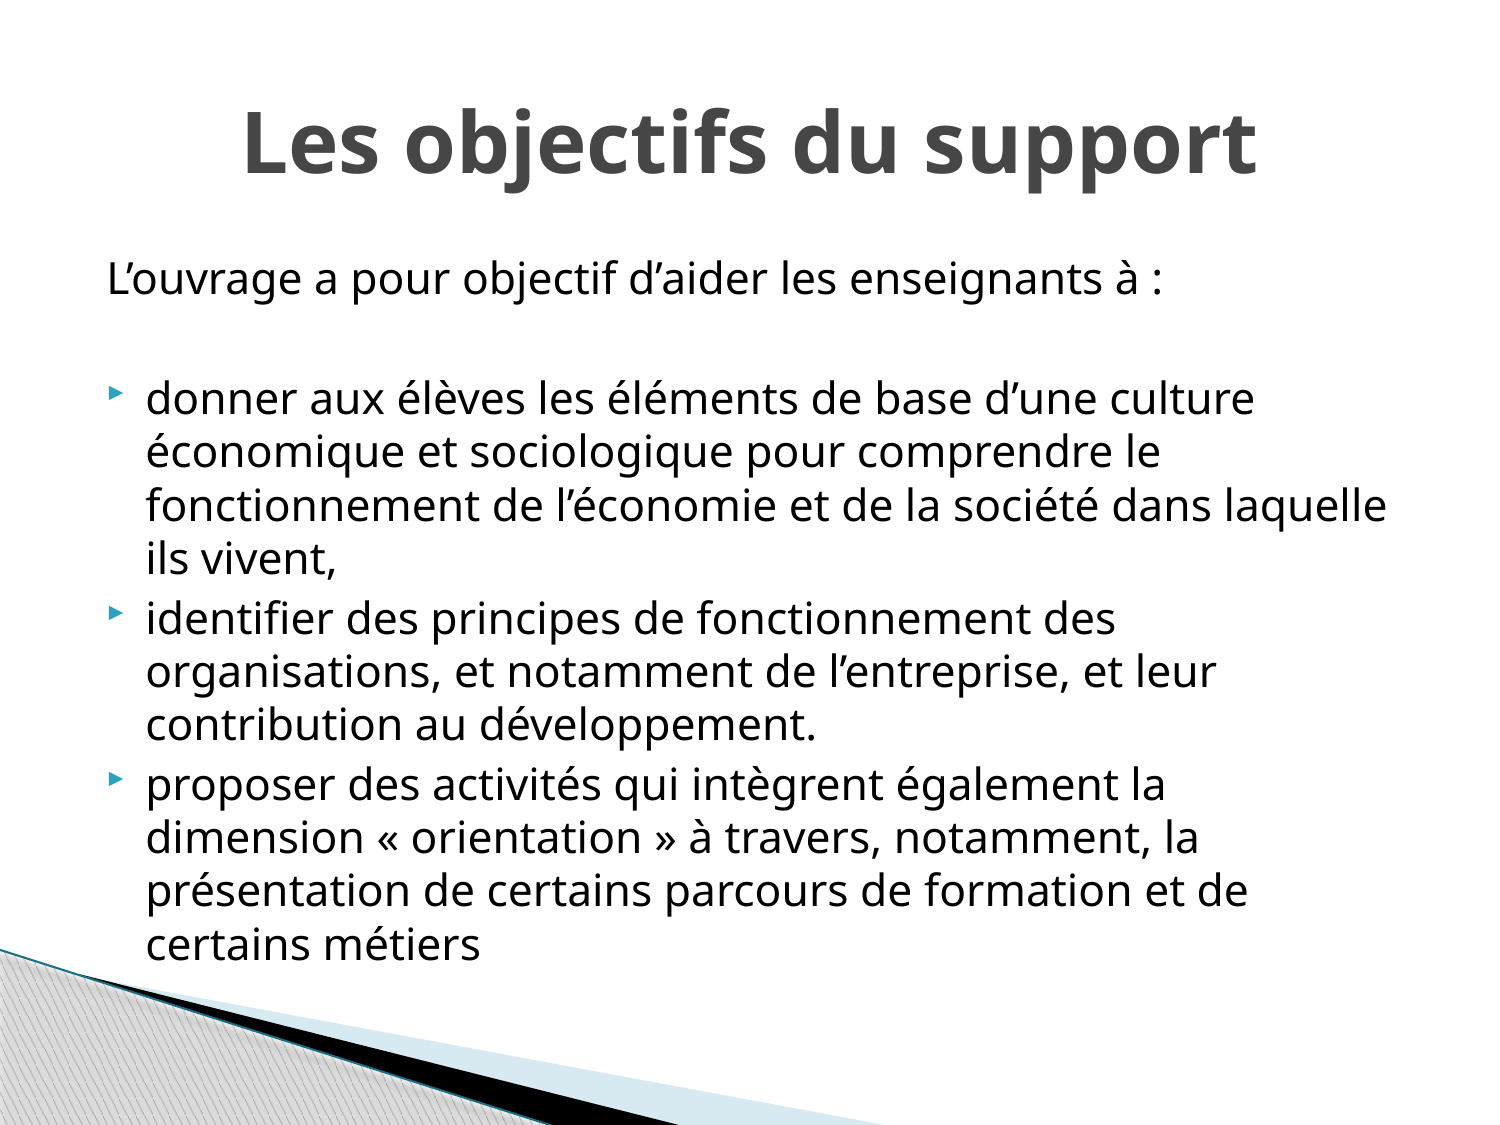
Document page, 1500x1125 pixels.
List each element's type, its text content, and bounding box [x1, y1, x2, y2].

list L’ouvrage a pour objectif d’aider les enseignants à : donner aux élèves les éléments de base d’une culture économique et sociologique pour comprendre le fonctionnement de l’économie et de la société dans laquelle ils vivent, identifier des principes de fonctionnement des organisations, et notamment de l’entreprise, et leur contribution au développement. proposer des activités qui intègrent également la dimension « orientation » à travers, notamment, la présentation de certains parcours de formation et de certains métiers [75, 243, 1425, 986]
title Les objectifs du support [75, 45, 1425, 233]
